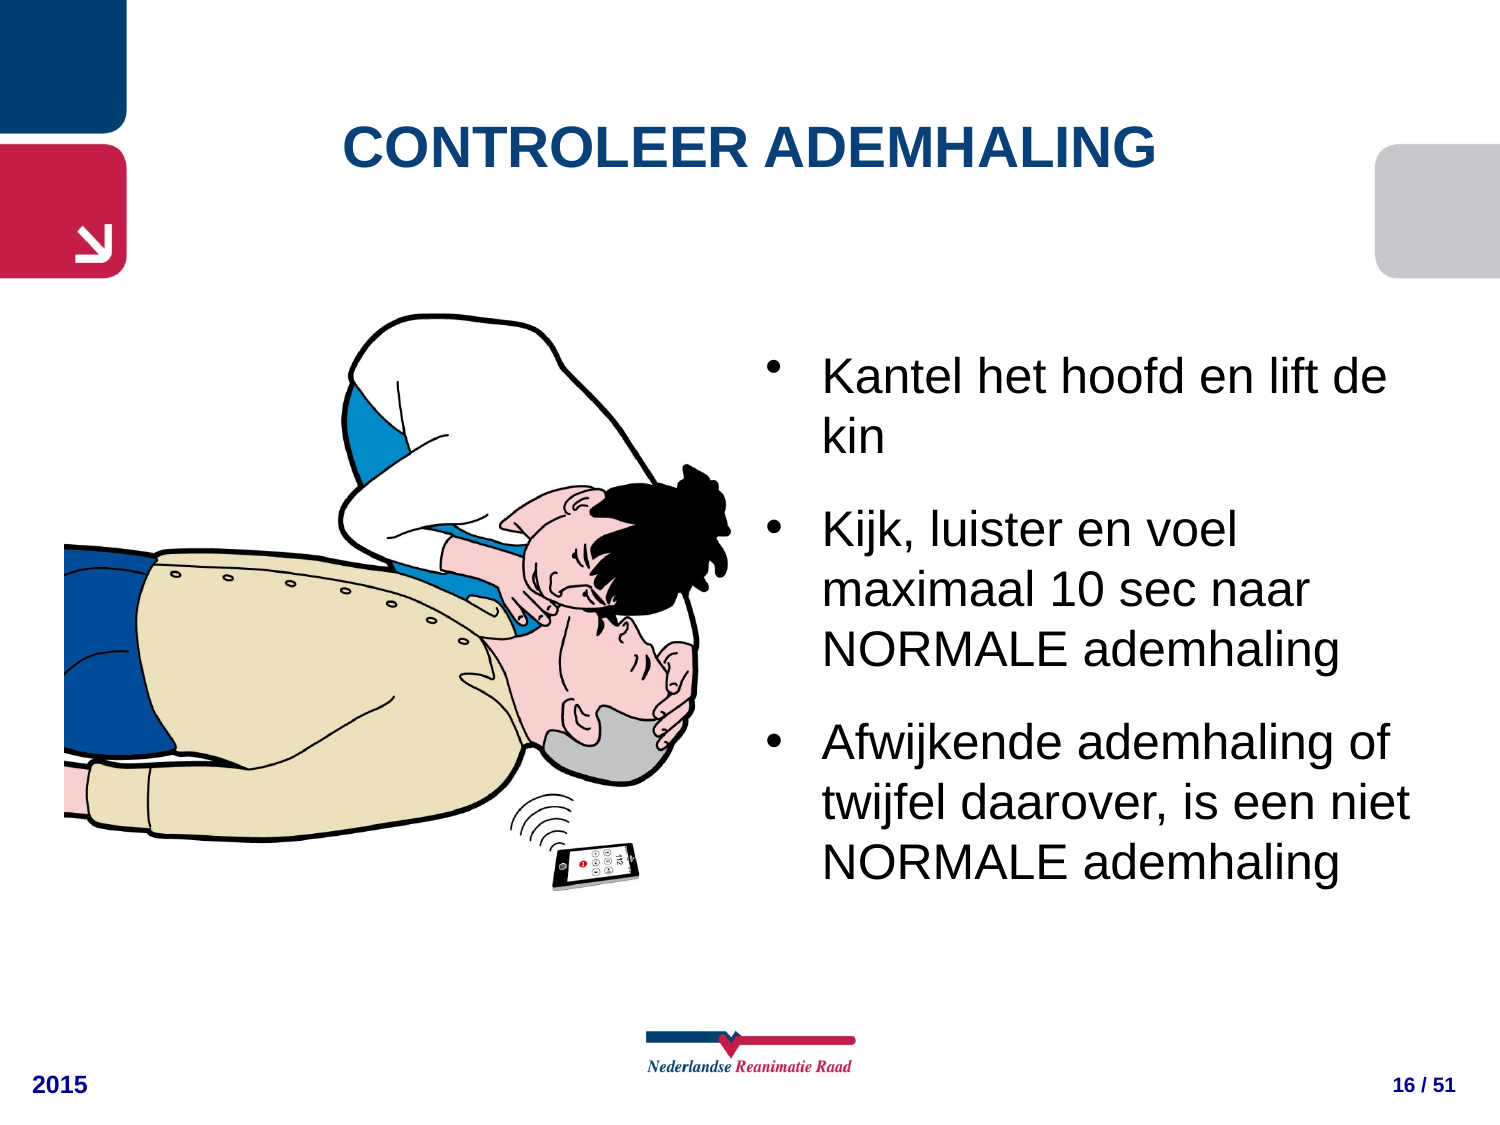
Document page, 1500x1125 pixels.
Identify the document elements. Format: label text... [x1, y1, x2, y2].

picture [0, 0, 1500, 1125]
list Kantel het hoofd en lift de kin Kijk, luister en voel maximaal 10 sec naar NORMALE ademhaling Afwijkende ademhaling of twijfel daarover, is een niet NORMALE ademhaling [750, 335, 1456, 1105]
text_box CONTROLEER ADEMHALING [33, 101, 1468, 177]
